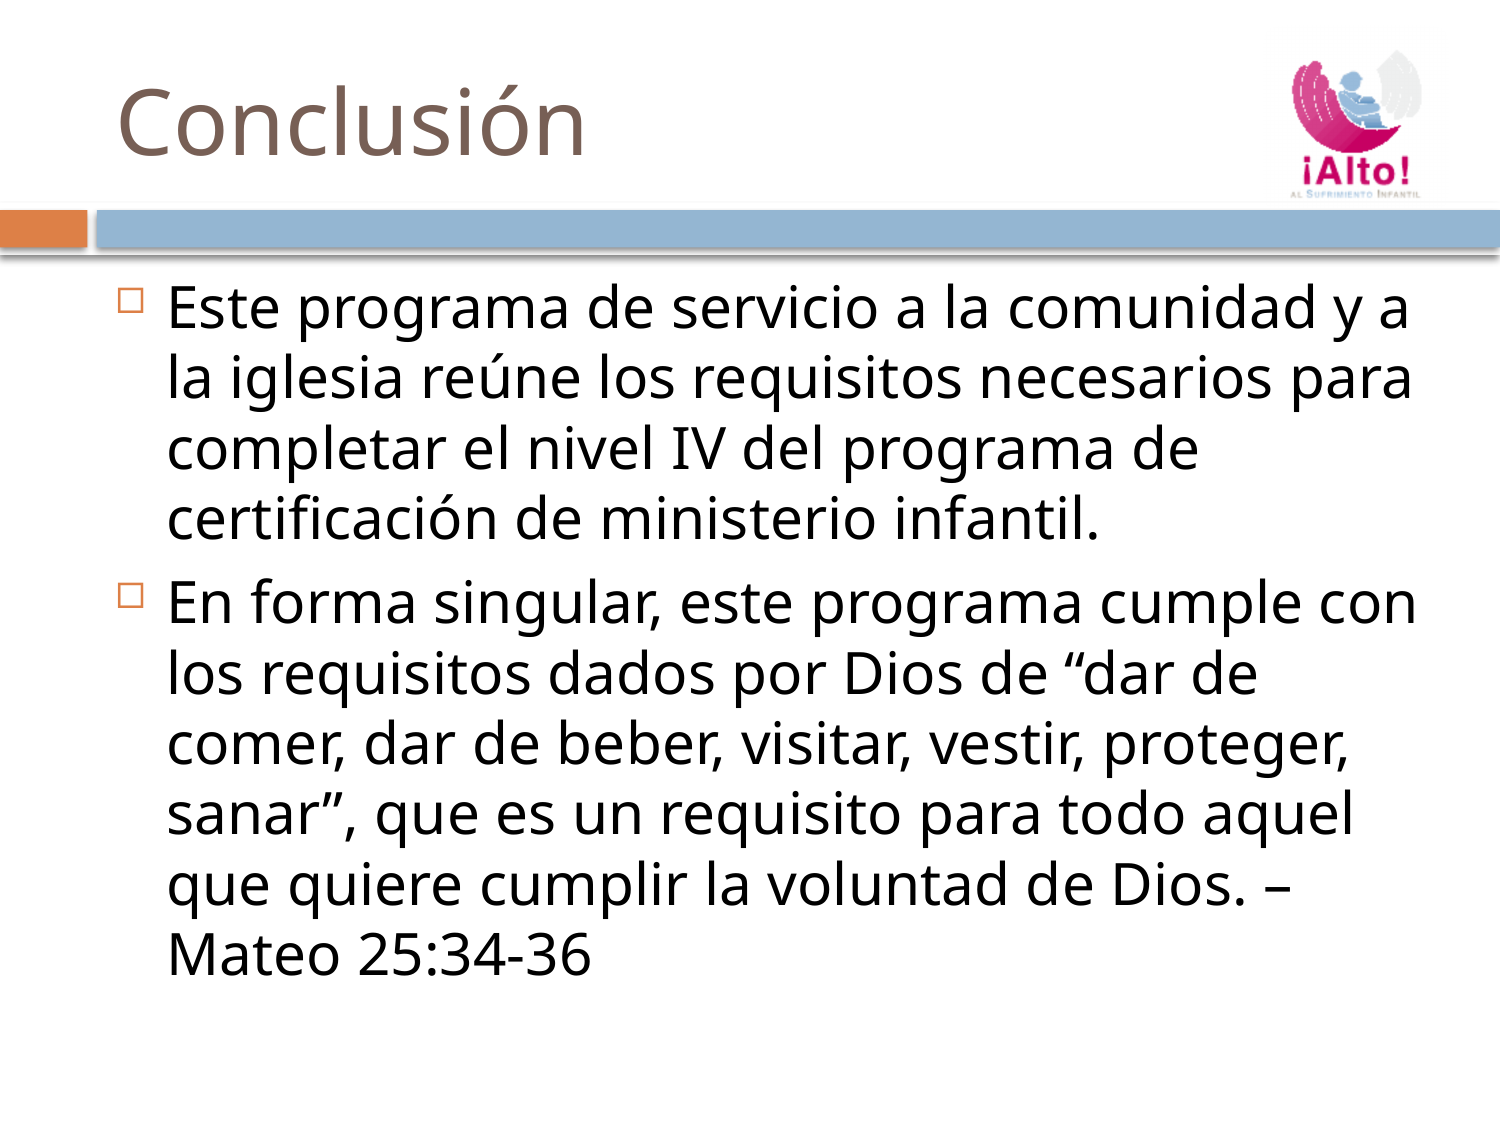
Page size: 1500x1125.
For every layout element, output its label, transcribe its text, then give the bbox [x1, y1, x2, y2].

title Conclusión [100, 37, 1256, 200]
picture [1262, 24, 1451, 213]
list Este programa de servicio a la comunidad y a la iglesia reúne los requisitos necesarios para completar el nivel IV del programa de certificación de ministerio infantil. En forma singular, este programa cumple con los requisitos dados por Dios de “dar de comer, dar de beber, visitar, vestir, proteger, sanar”, que es un requisito para todo aquel que quiere cumplir la voluntad de Dios. – Mateo 25:34-36 [100, 262, 1438, 1000]
